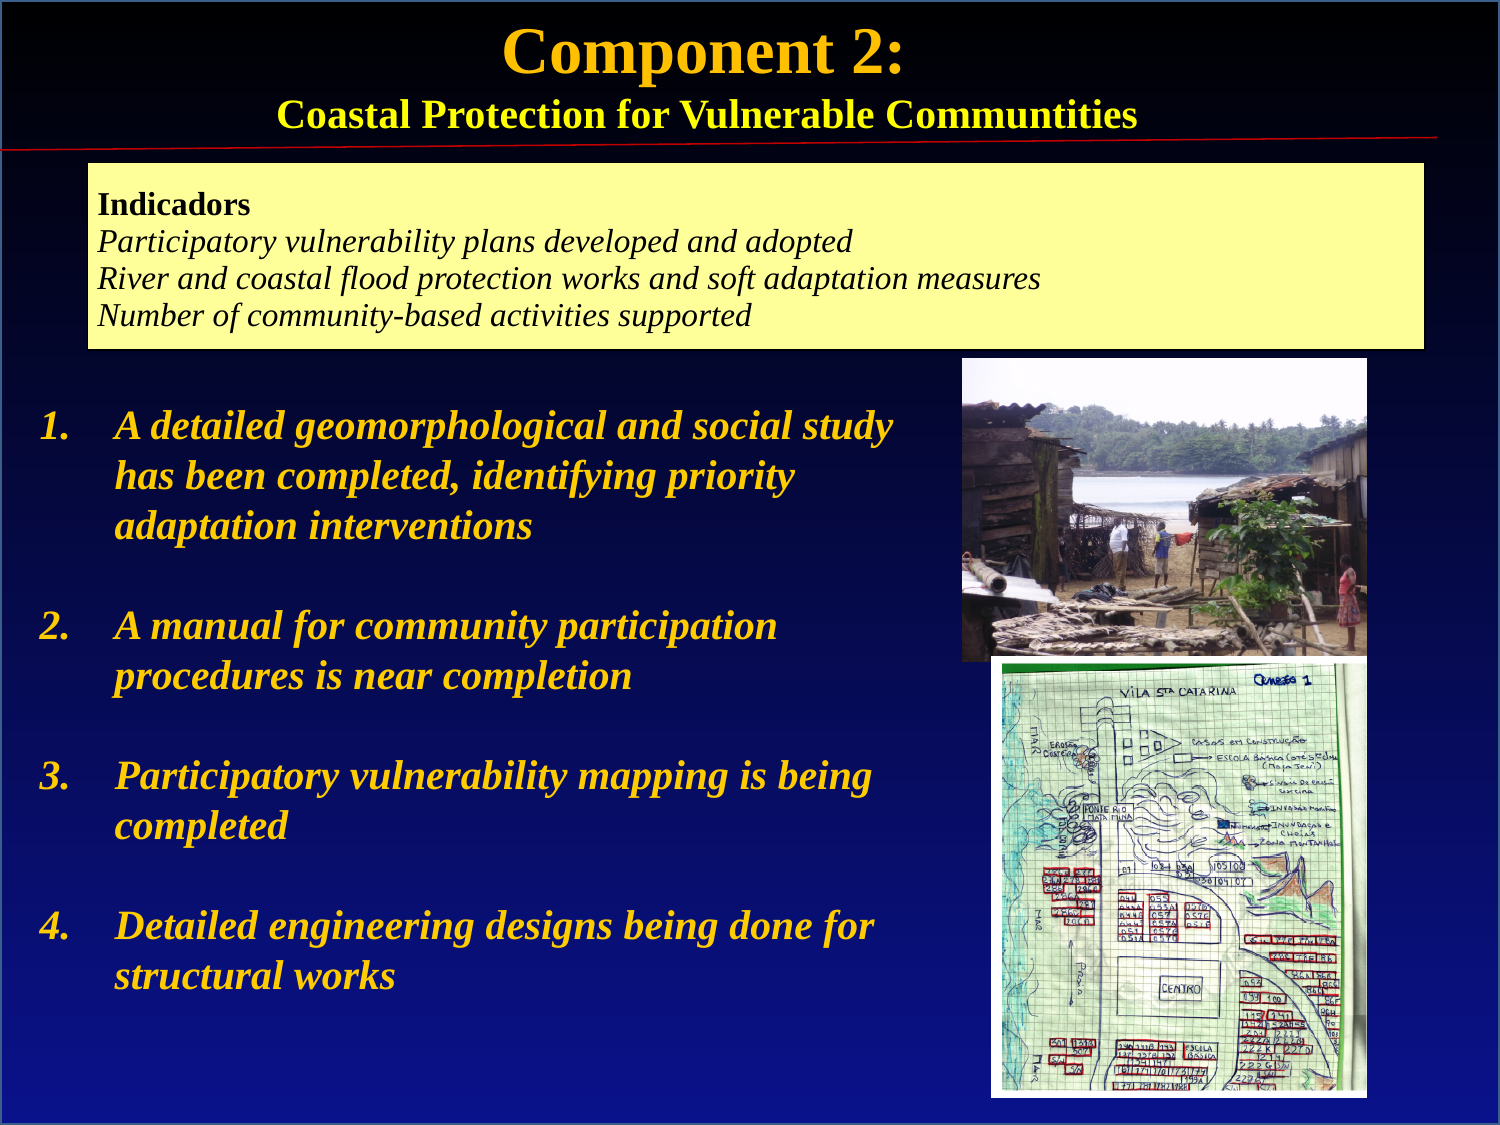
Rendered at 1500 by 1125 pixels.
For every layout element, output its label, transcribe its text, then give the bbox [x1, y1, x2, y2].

table_header Indicadors Participatory vulnerability plans developed and adopted River and coastal flood protection works and soft adaptation measures Number of community-based activities supported [88, 163, 1424, 349]
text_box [0, 137, 1438, 151]
text_box A detailed geomorphological and social study has been completed, identifying priority adaptation interventions A manual for community participation procedures is near completion Participatory vulnerability mapping is being completed Detailed engineering designs being done for structural works [24, 390, 938, 1006]
text_box [0, 0, 1500, 1125]
text_box Component 2: Coastal Protection for Vulnerable Communtities [37, 0, 1388, 135]
picture [962, 357, 1367, 1098]
